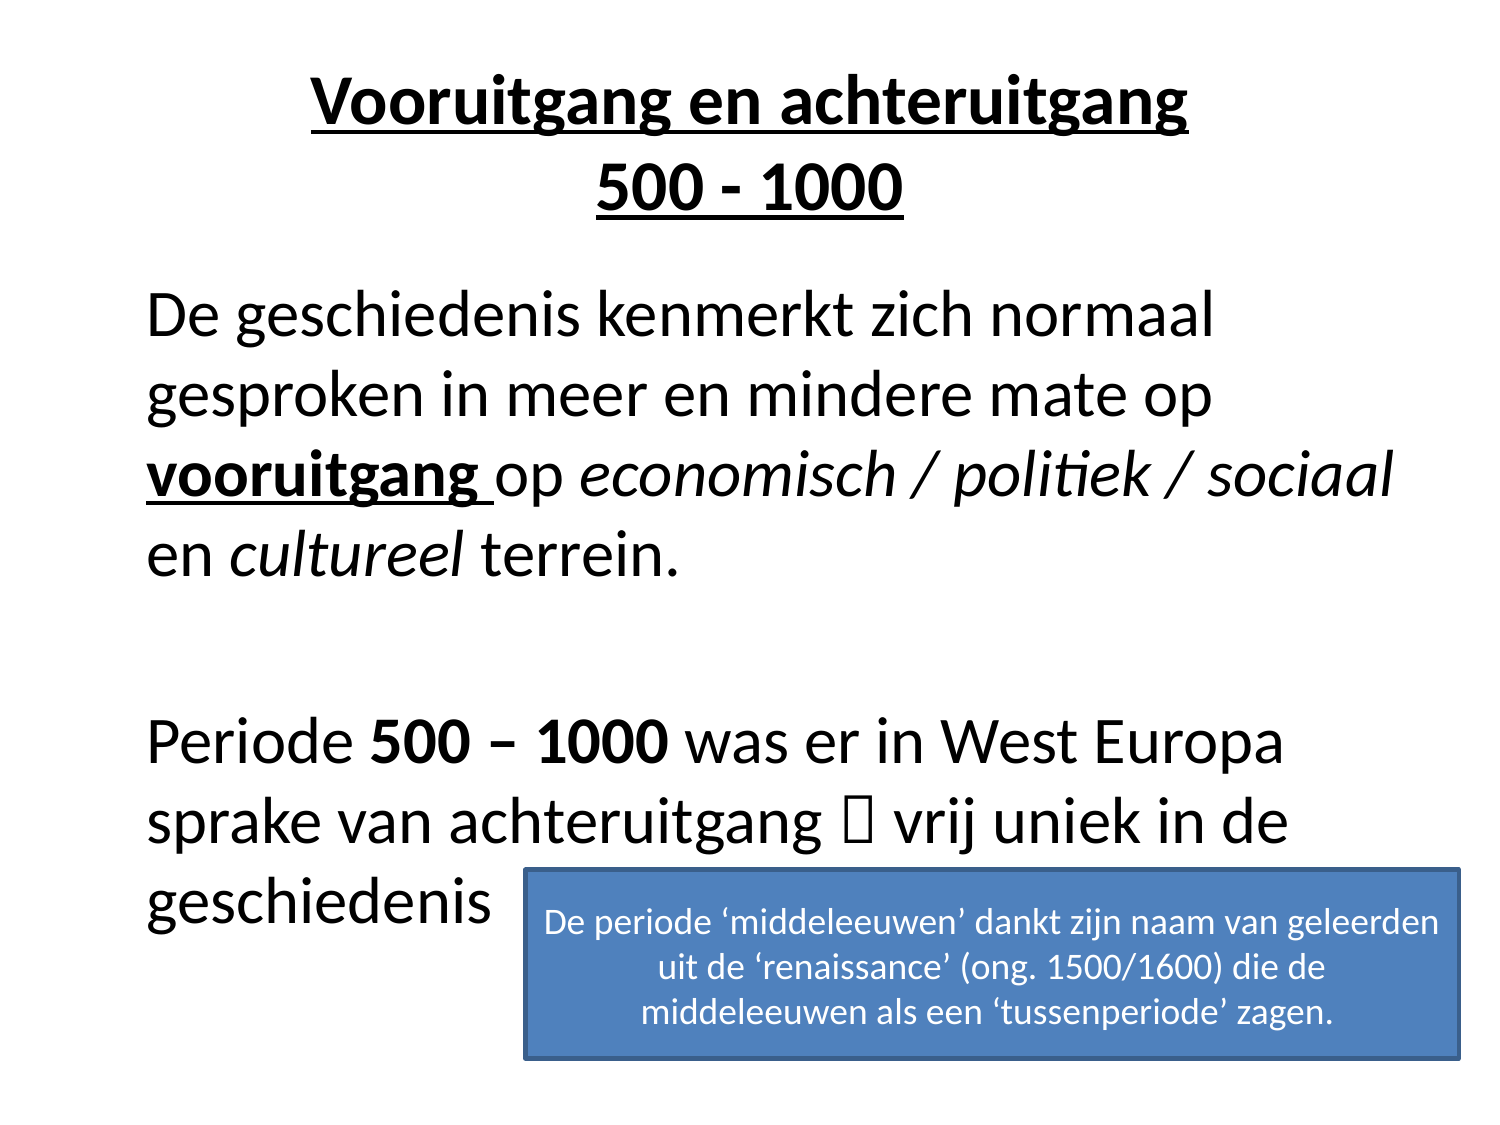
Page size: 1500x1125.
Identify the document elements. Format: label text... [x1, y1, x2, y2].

text_box De periode ‘middeleeuwen’ dankt zijn naam van geleerden uit de ‘renaissance’ (ong. 1500/1600) die de middeleeuwen als een ‘tussenperiode’ zagen. [523, 867, 1461, 1061]
list De geschiedenis kenmerkt zich normaal gesproken in meer en mindere mate op vooruitgang op economisch / politiek / sociaal en cultureel terrein. Periode 500 – 1000 was er in West Europa sprake van achteruitgang  vrij uniek in de geschiedenis [75, 262, 1425, 1005]
title Vooruitgang en achteruitgang 500 - 1000 [75, 45, 1425, 233]
